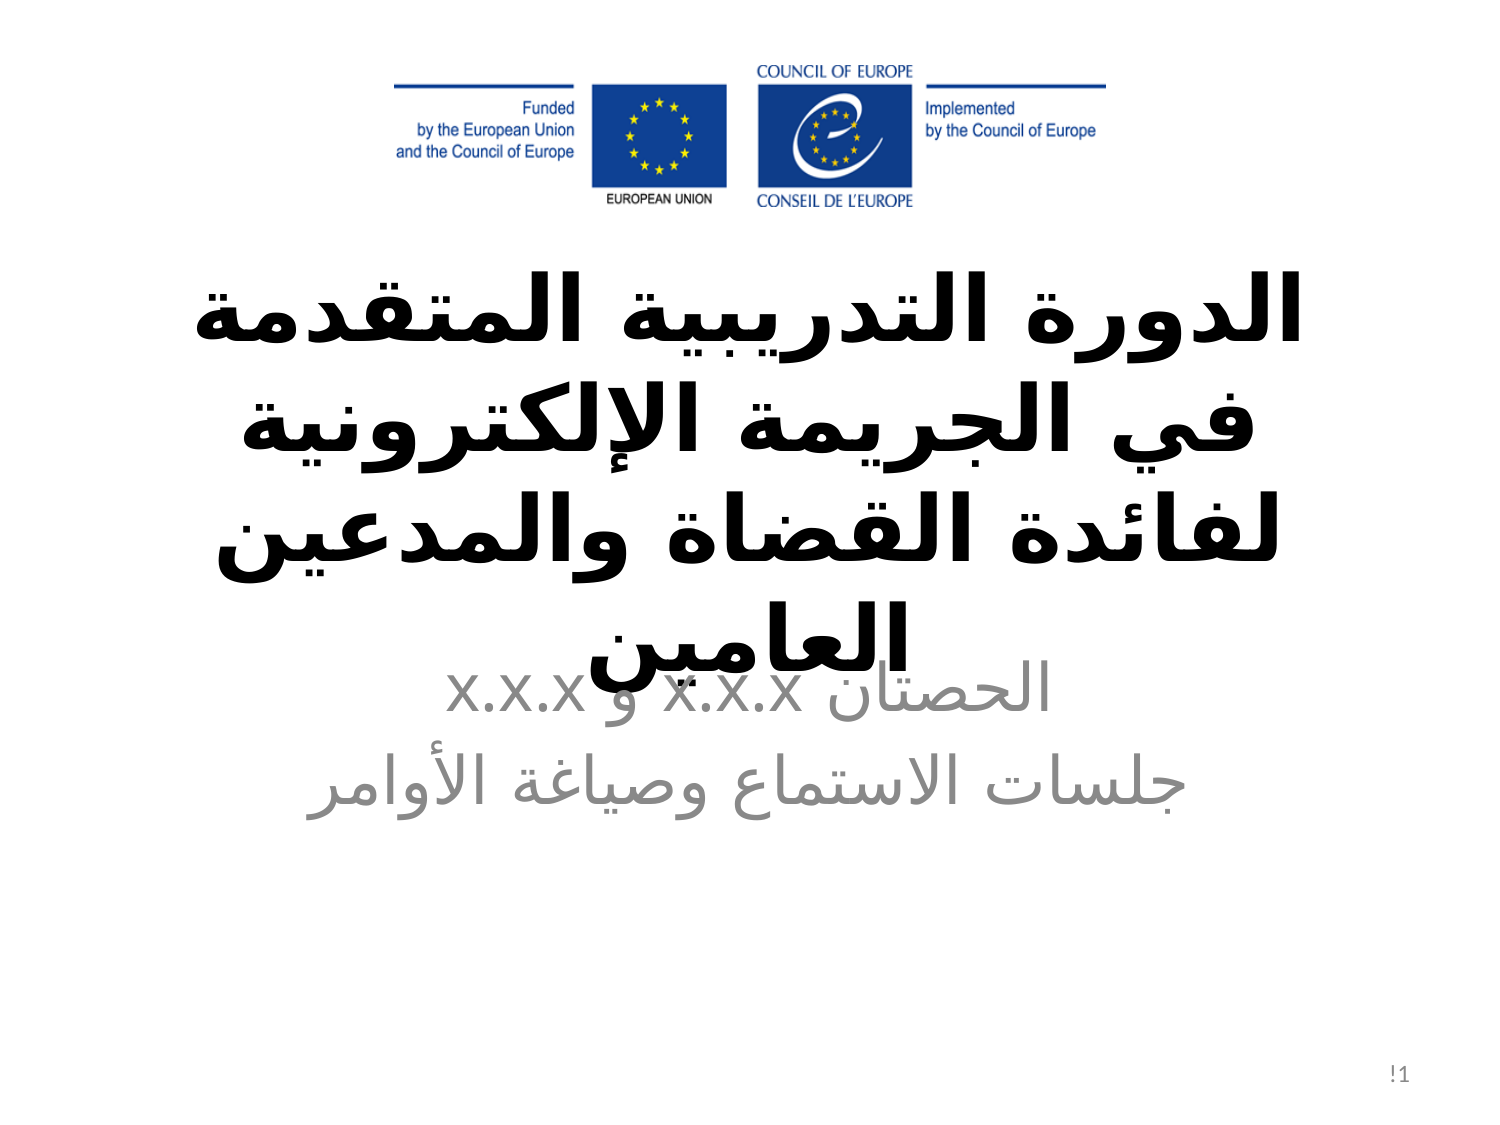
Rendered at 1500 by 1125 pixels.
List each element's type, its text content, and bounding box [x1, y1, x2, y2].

title الدورة التدريبية المتقدمة في الجريمة الإلكترونية لفائدة القضاة والمدعين العامين [112, 349, 1388, 591]
picture [394, 65, 1106, 208]
slide_number !1 [1074, 1042, 1425, 1103]
subtitle الحصتان x.x.x و x.x.x جلسات الاستماع وصياغة الأوامر [225, 637, 1275, 925]
